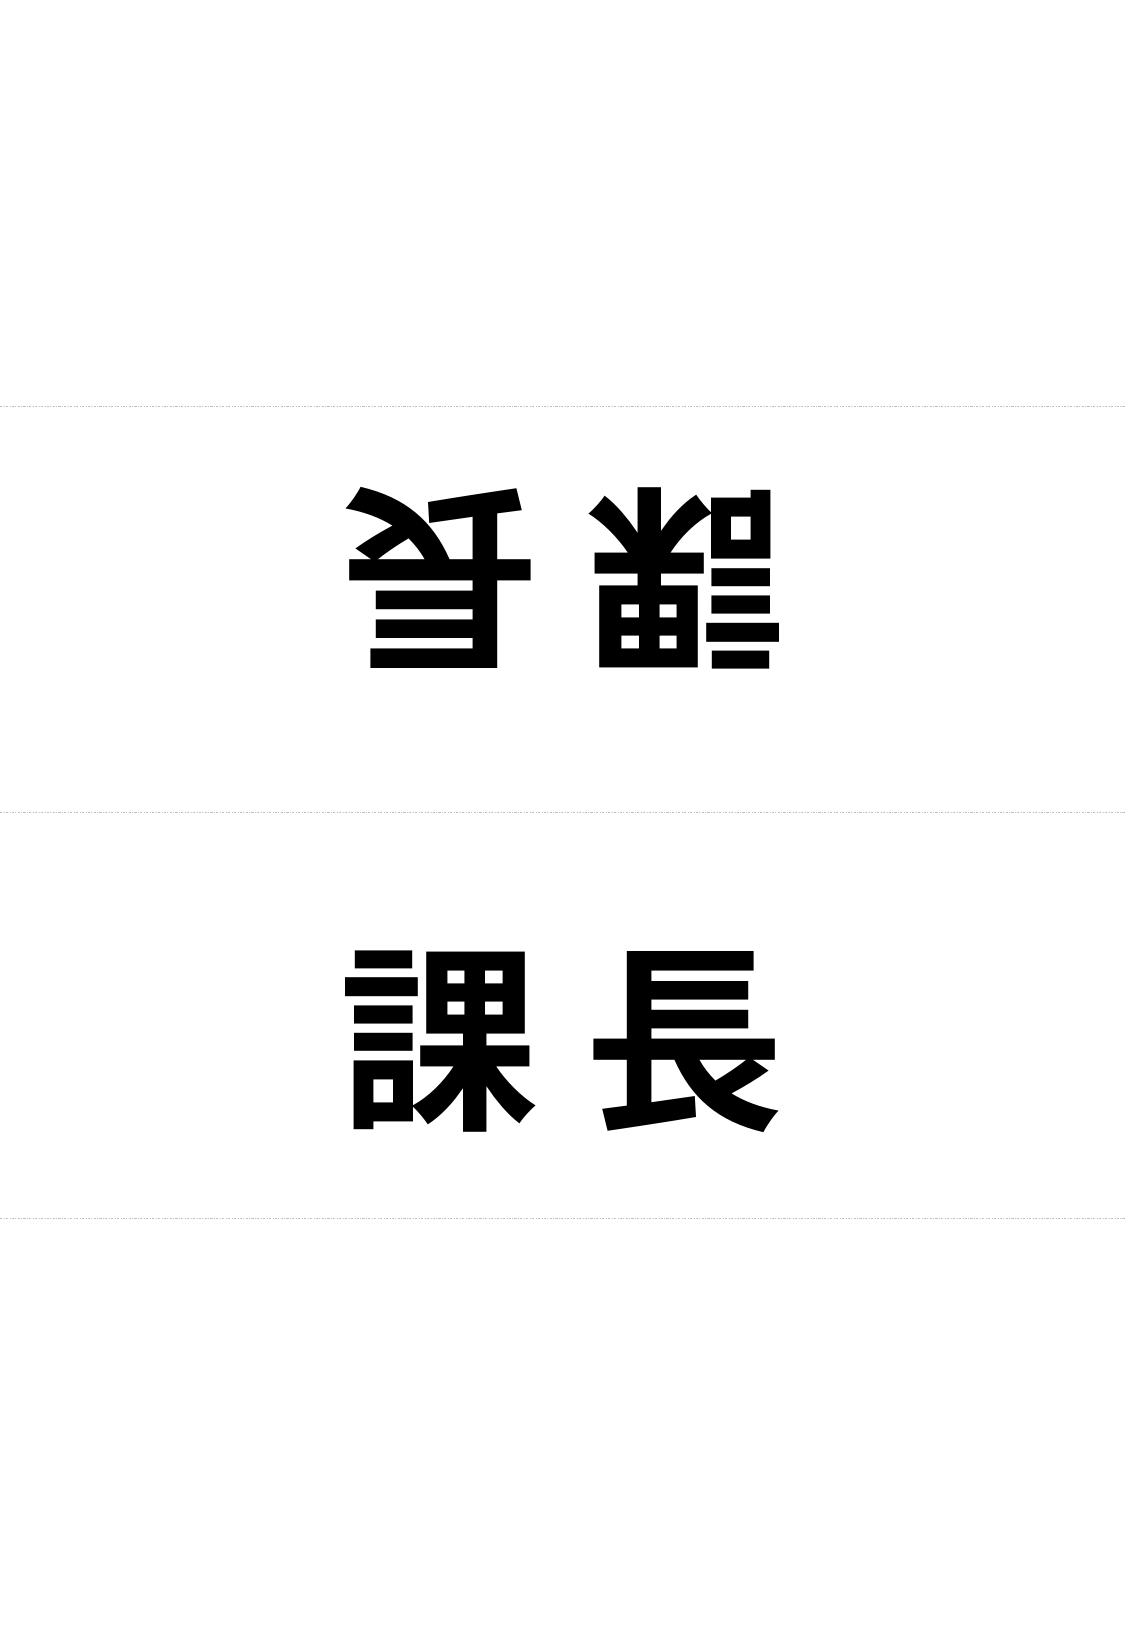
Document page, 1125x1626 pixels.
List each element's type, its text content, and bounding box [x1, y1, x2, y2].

text_box 課 長 [325, 457, 801, 713]
text_box 課 長 [324, 907, 801, 1162]
